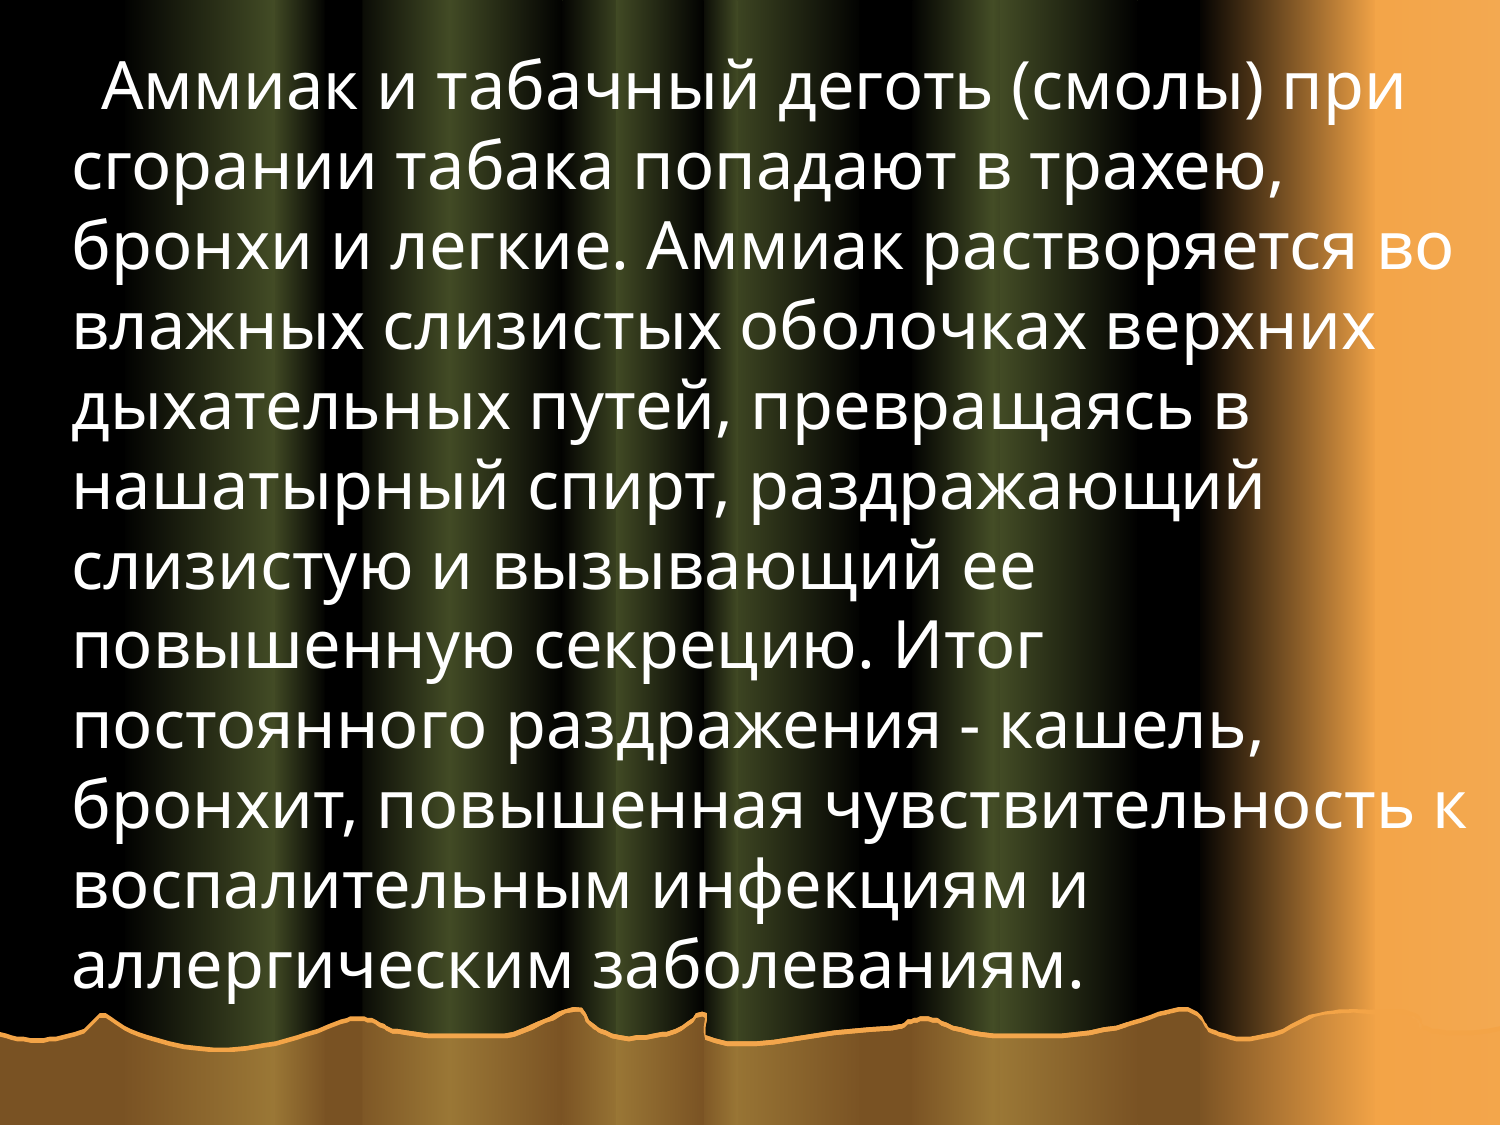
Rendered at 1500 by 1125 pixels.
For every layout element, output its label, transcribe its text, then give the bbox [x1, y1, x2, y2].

list Аммиак и табачный деготь (смолы) при сгорании табака попадают в трахею, бронхи и легкие. Аммиак растворяется во влажных слизистых оболочках верхних дыхательных путей, превращаясь в нашатырный спирт, раздражающий слизистую и вызывающий ее повышенную секрецию. Итог постоянного раздражения - кашель, бронхит, повышенная чувствительность к воспалительным инфекциям и аллергическим заболеваниям. [0, 34, 1500, 1006]
